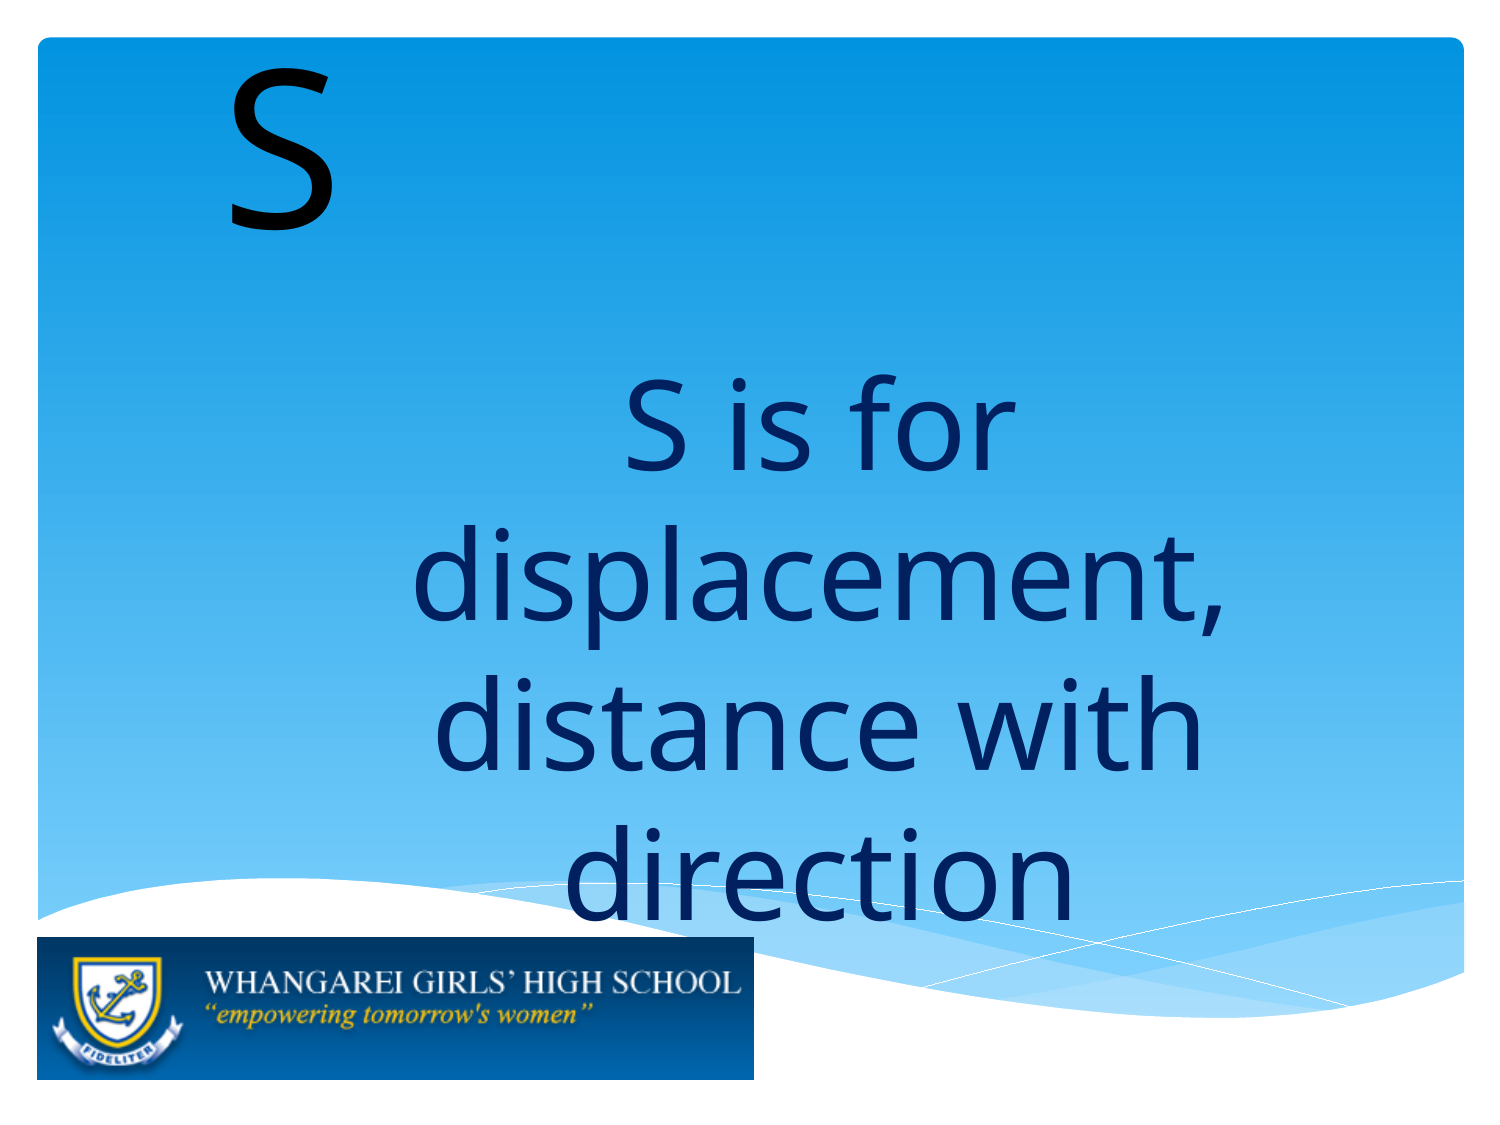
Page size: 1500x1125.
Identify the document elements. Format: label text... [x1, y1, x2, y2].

text_box S is for displacement, distance with direction [194, 337, 1447, 988]
picture [37, 937, 754, 1080]
text_box S [206, 30, 1388, 291]
